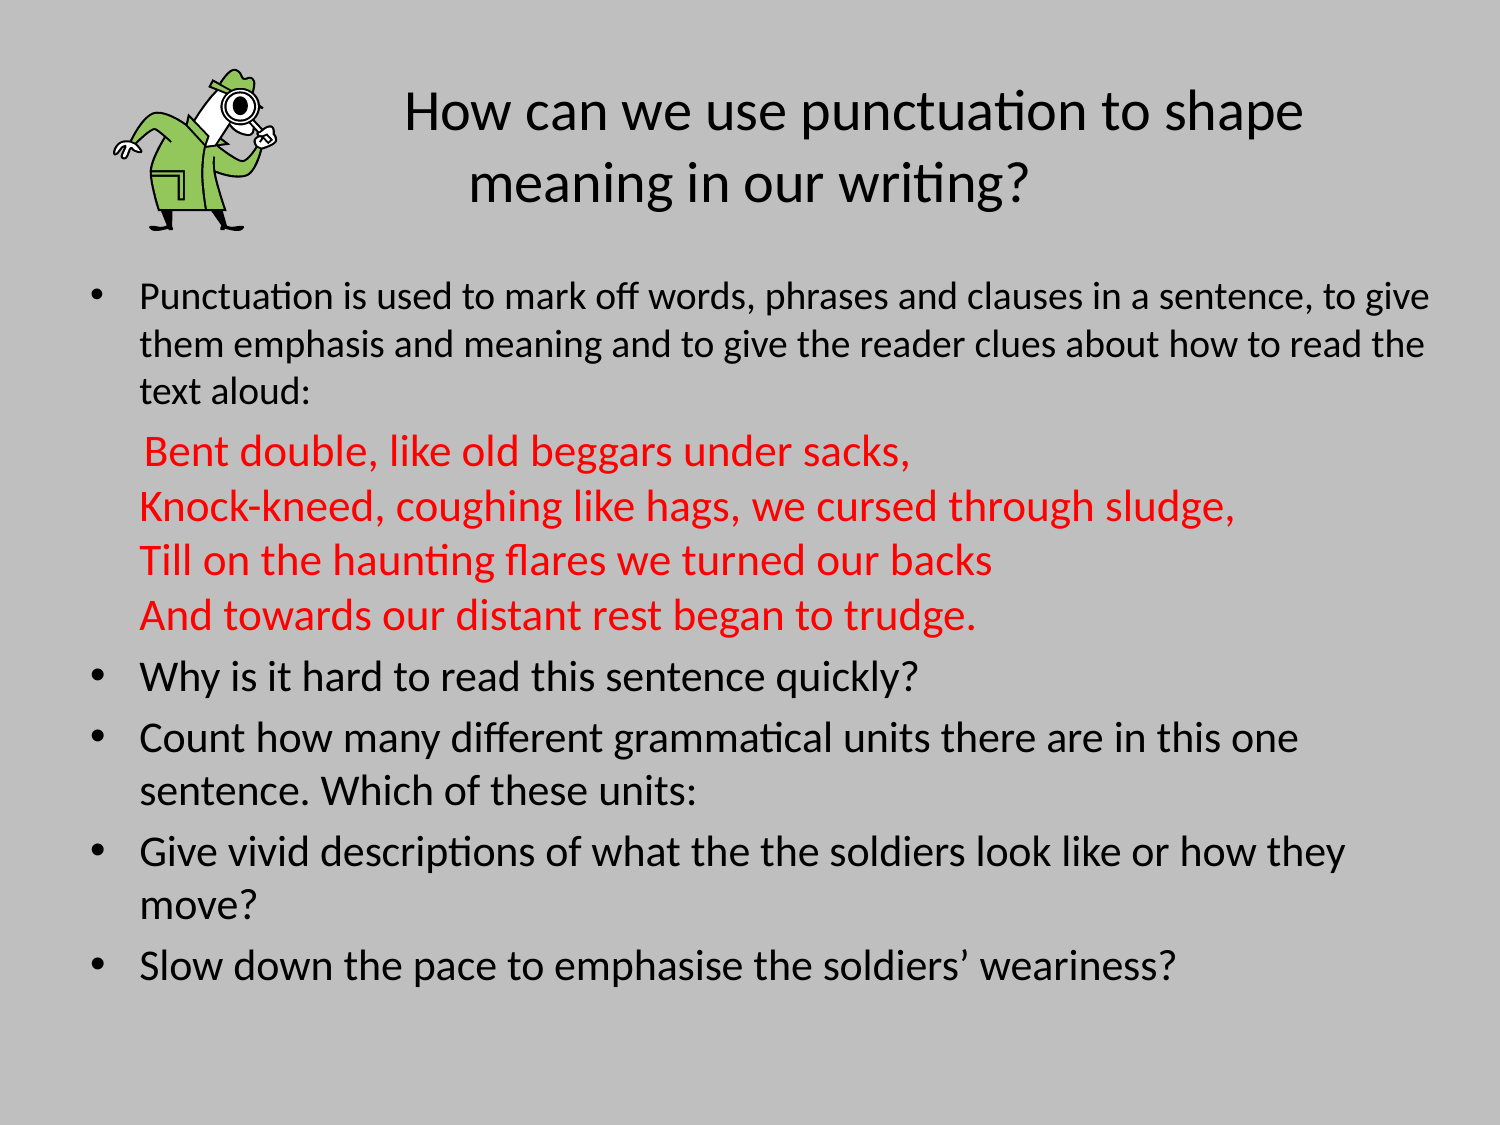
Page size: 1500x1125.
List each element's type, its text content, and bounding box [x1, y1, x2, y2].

title How can we use punctuation to shape meaning in our writing? [75, 45, 1425, 233]
list Punctuation is used to mark off words, phrases and clauses in a sentence, to give them emphasis and meaning and to give the reader clues about how to read the text aloud: Bent double, like old beggars under sacks, Knock-kneed, coughing like hags, we cursed through sludge, Till on the haunting flares we turned our backs And towards our distant rest began to trudge. Why is it hard to read this sentence quickly? Count how many different grammatical units there are in this one sentence. Which of these units: Give vivid descriptions of what the the soldiers look like or how they move? Slow down the pace to emphasise the soldiers’ weariness? [75, 262, 1459, 1005]
picture [111, 66, 278, 232]
